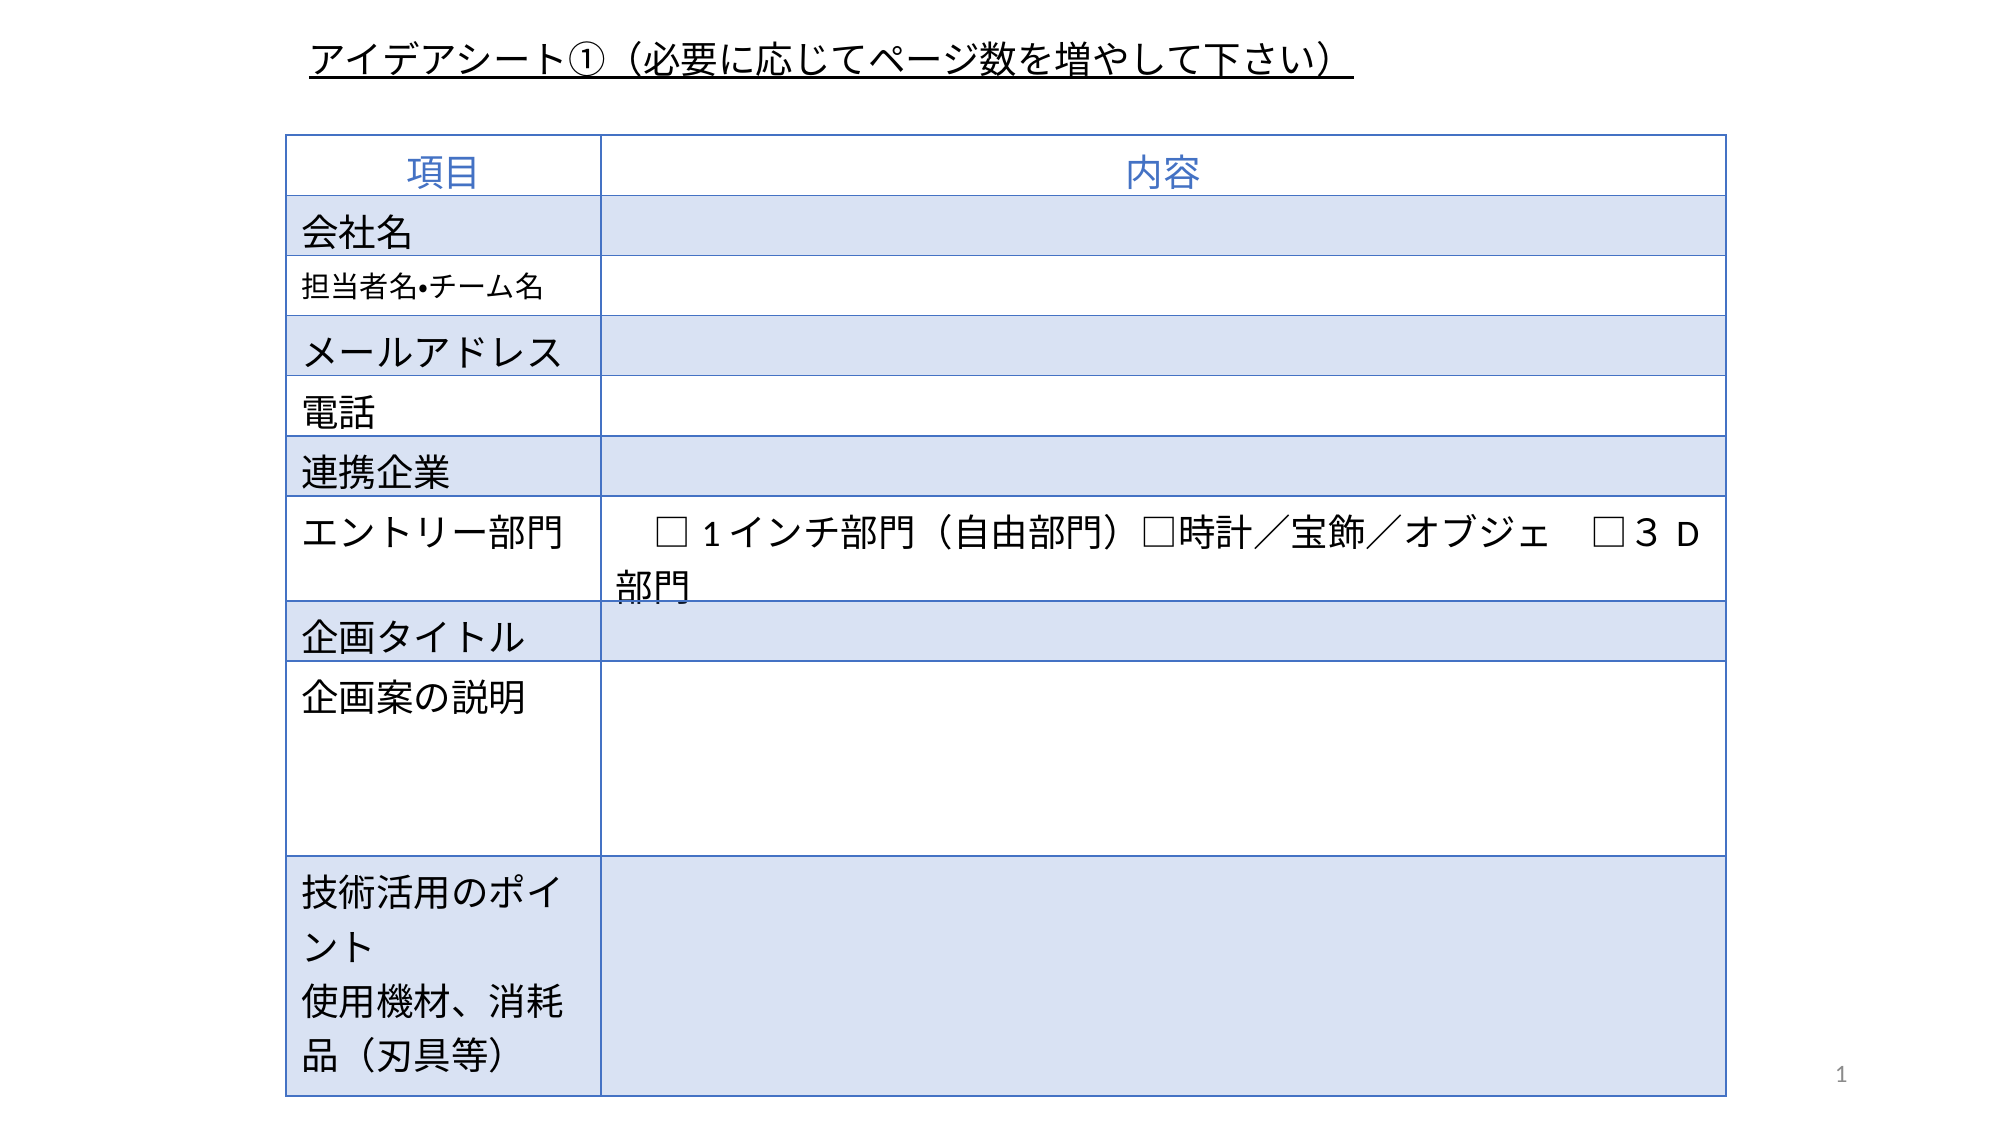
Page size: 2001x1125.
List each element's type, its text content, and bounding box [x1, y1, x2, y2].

table_cell [602, 857, 1725, 1095]
table_cell 電話 [287, 376, 600, 435]
slide_number 1 [1412, 1042, 1863, 1103]
table_cell 企画案の説明 [287, 662, 600, 855]
table_cell 連携企業 [287, 437, 600, 495]
table_cell [602, 196, 1725, 255]
table_cell 担当者名・チーム名 [287, 256, 600, 315]
table_cell [602, 437, 1725, 495]
table_cell 会社名 [287, 196, 600, 255]
text_box アイデアシート①（必要に応じてページ数を増やして下さい） [294, 28, 1369, 89]
table_cell メールアドレス [287, 316, 600, 375]
table_header 項目 [287, 136, 600, 195]
table_cell エントリー部門 [287, 497, 600, 600]
table_cell 企画タイトル [287, 602, 600, 660]
table_cell 技術活用のポイント 使用機材、消耗品（刃具等） [287, 857, 600, 1095]
table_cell [602, 662, 1725, 855]
table_cell [602, 316, 1725, 375]
table_cell [602, 376, 1725, 435]
table_header 内容 [602, 136, 1725, 195]
table_cell □1インチ部門（自由部門）□時計／宝飾／オブジェ □３D部門 [602, 497, 1725, 600]
table_cell [602, 602, 1725, 660]
table_cell [602, 256, 1725, 315]
